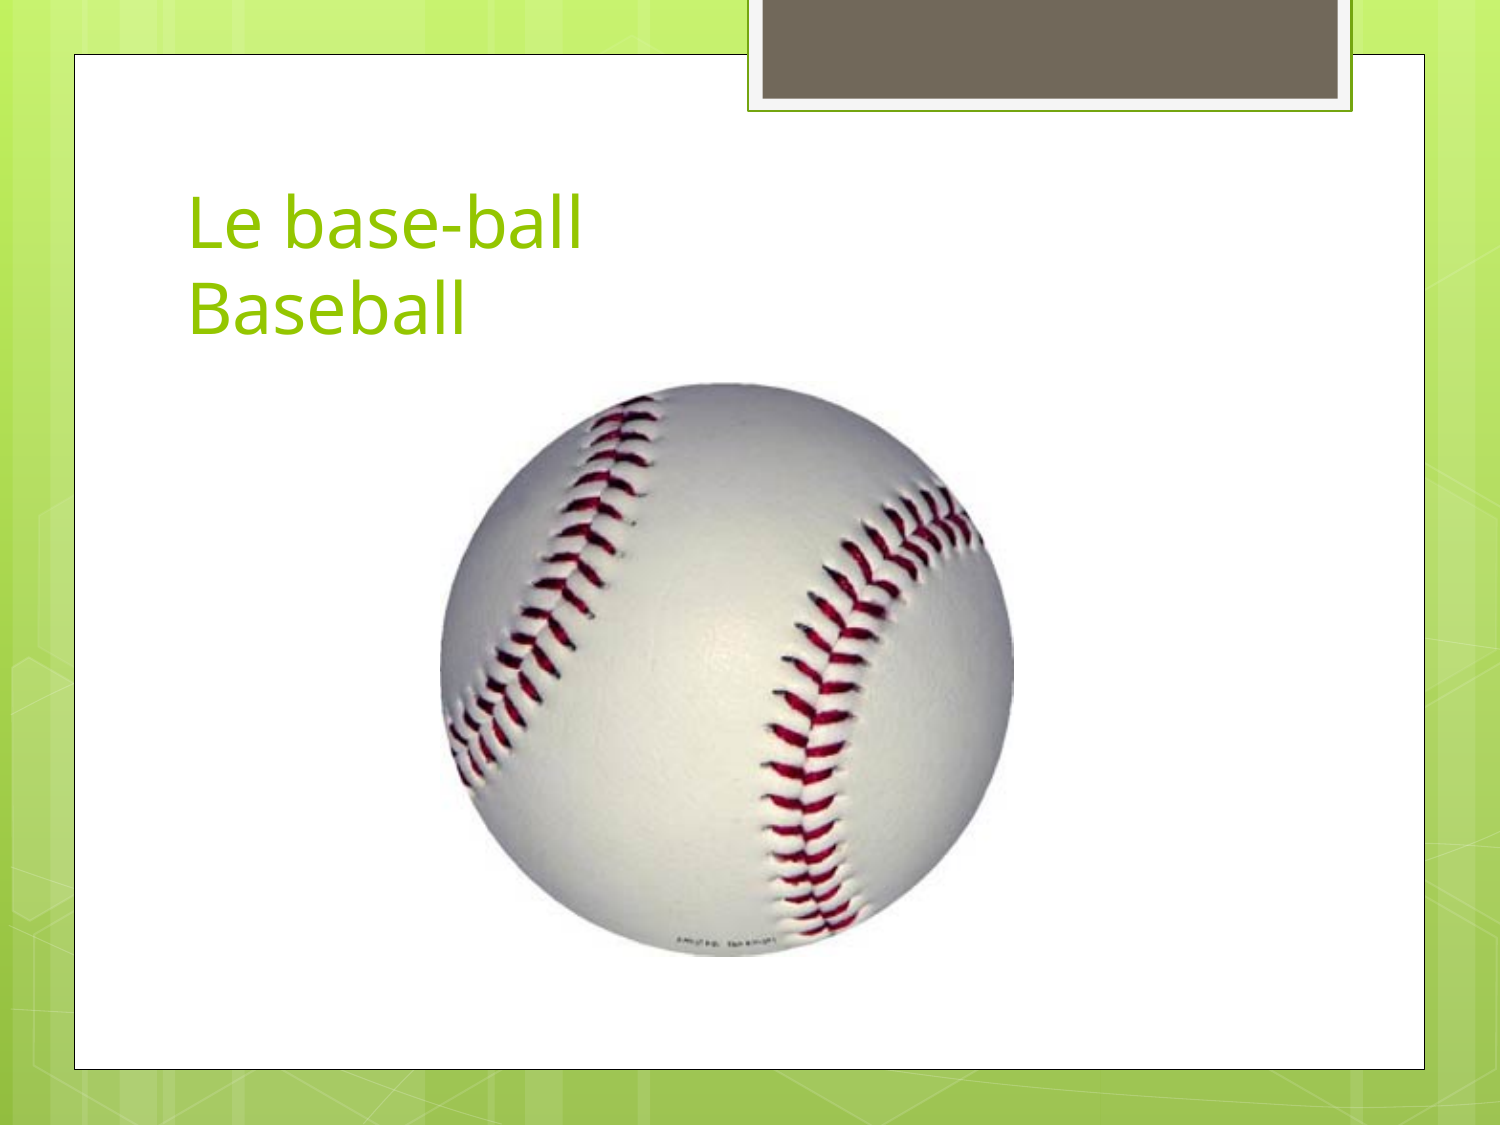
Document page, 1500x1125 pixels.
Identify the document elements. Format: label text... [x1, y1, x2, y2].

title Le base-ball Baseball [171, 168, 1324, 357]
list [170, 380, 1284, 958]
